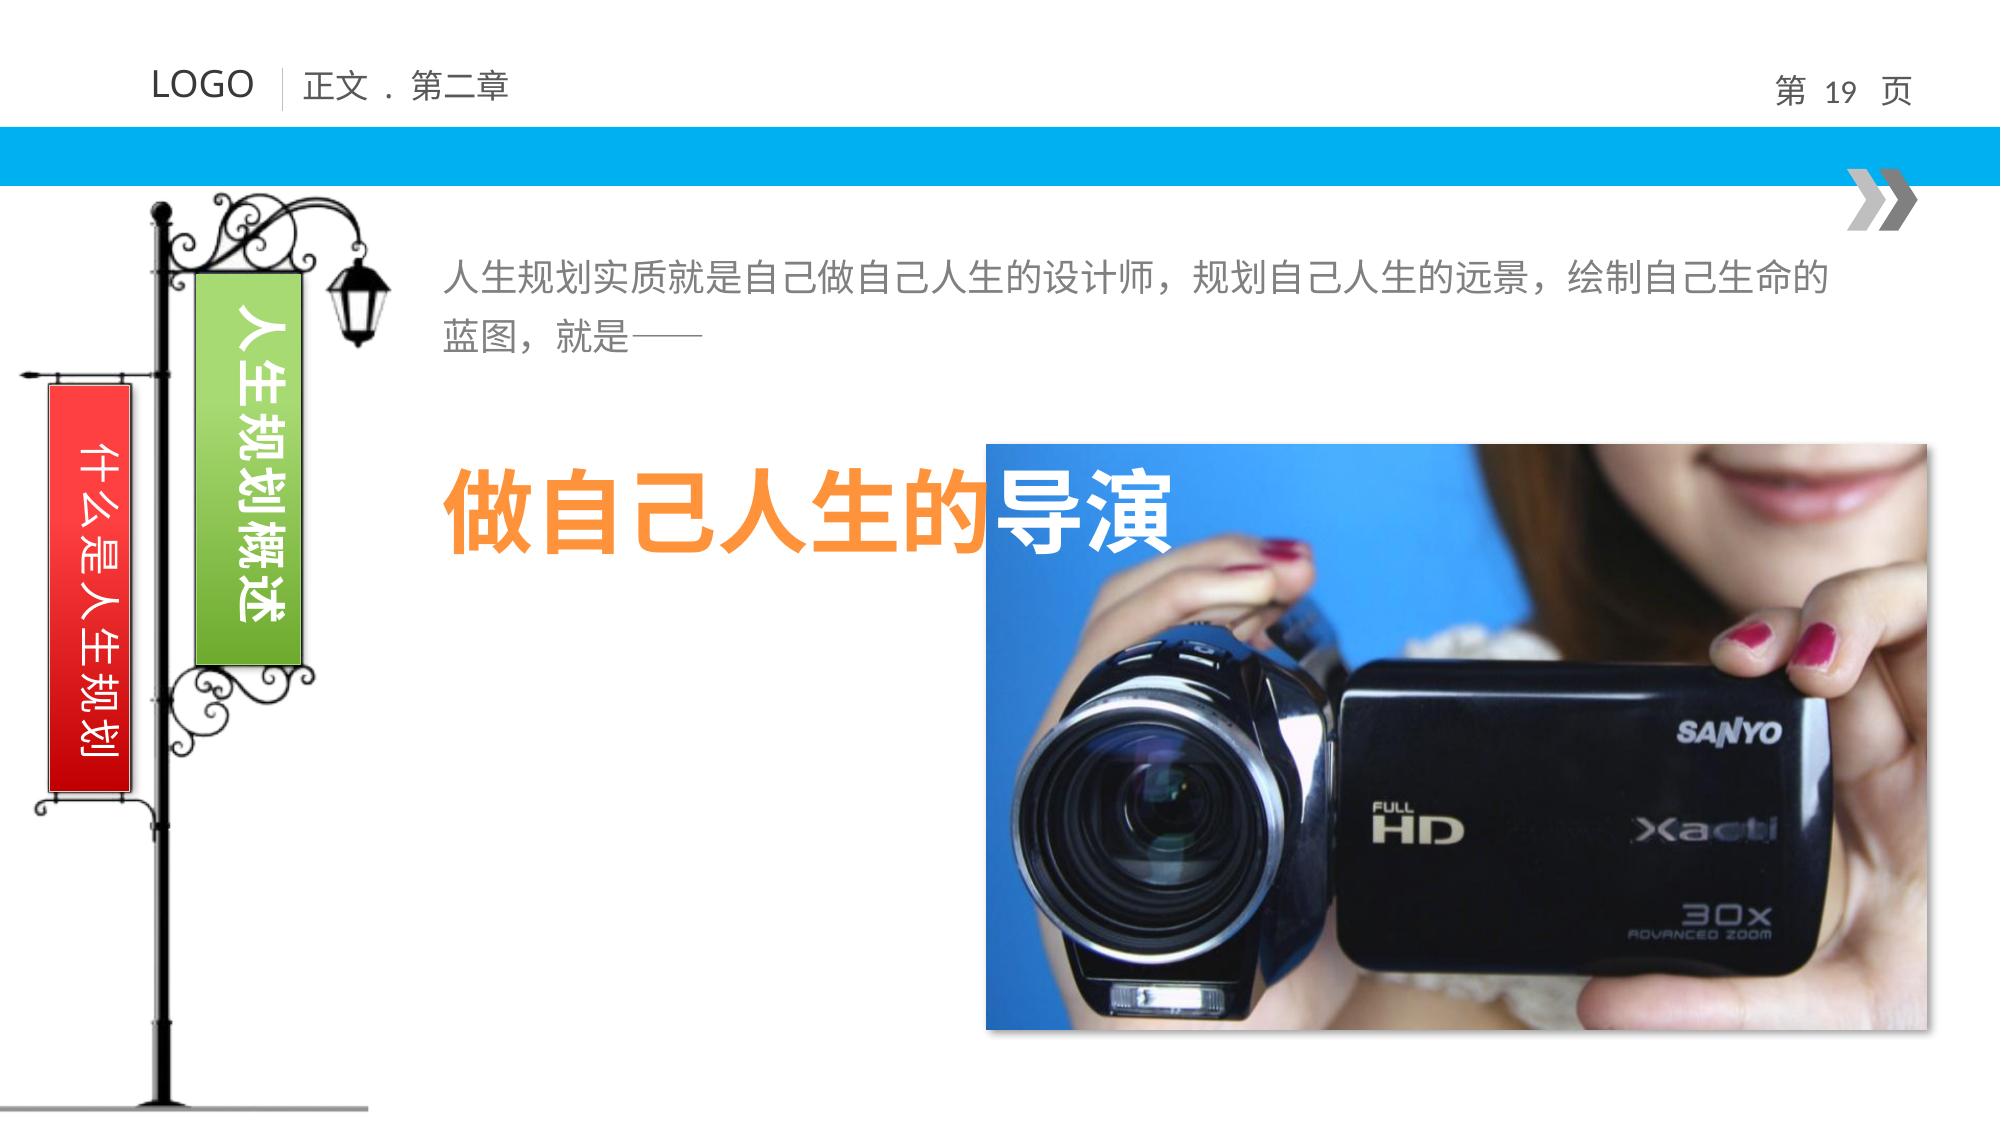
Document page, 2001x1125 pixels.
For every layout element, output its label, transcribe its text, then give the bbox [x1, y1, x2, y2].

picture [985, 444, 1927, 1030]
text_box 做自己人生的导演 [427, 447, 985, 573]
text_box 什么是人生规划 [52, 404, 134, 799]
picture [0, 187, 413, 1125]
text_box 人生规划实质就是自己做自己人生的设计师，规划自己人生的远景，绘制自己生命的蓝图，就是—— [427, 233, 1859, 366]
